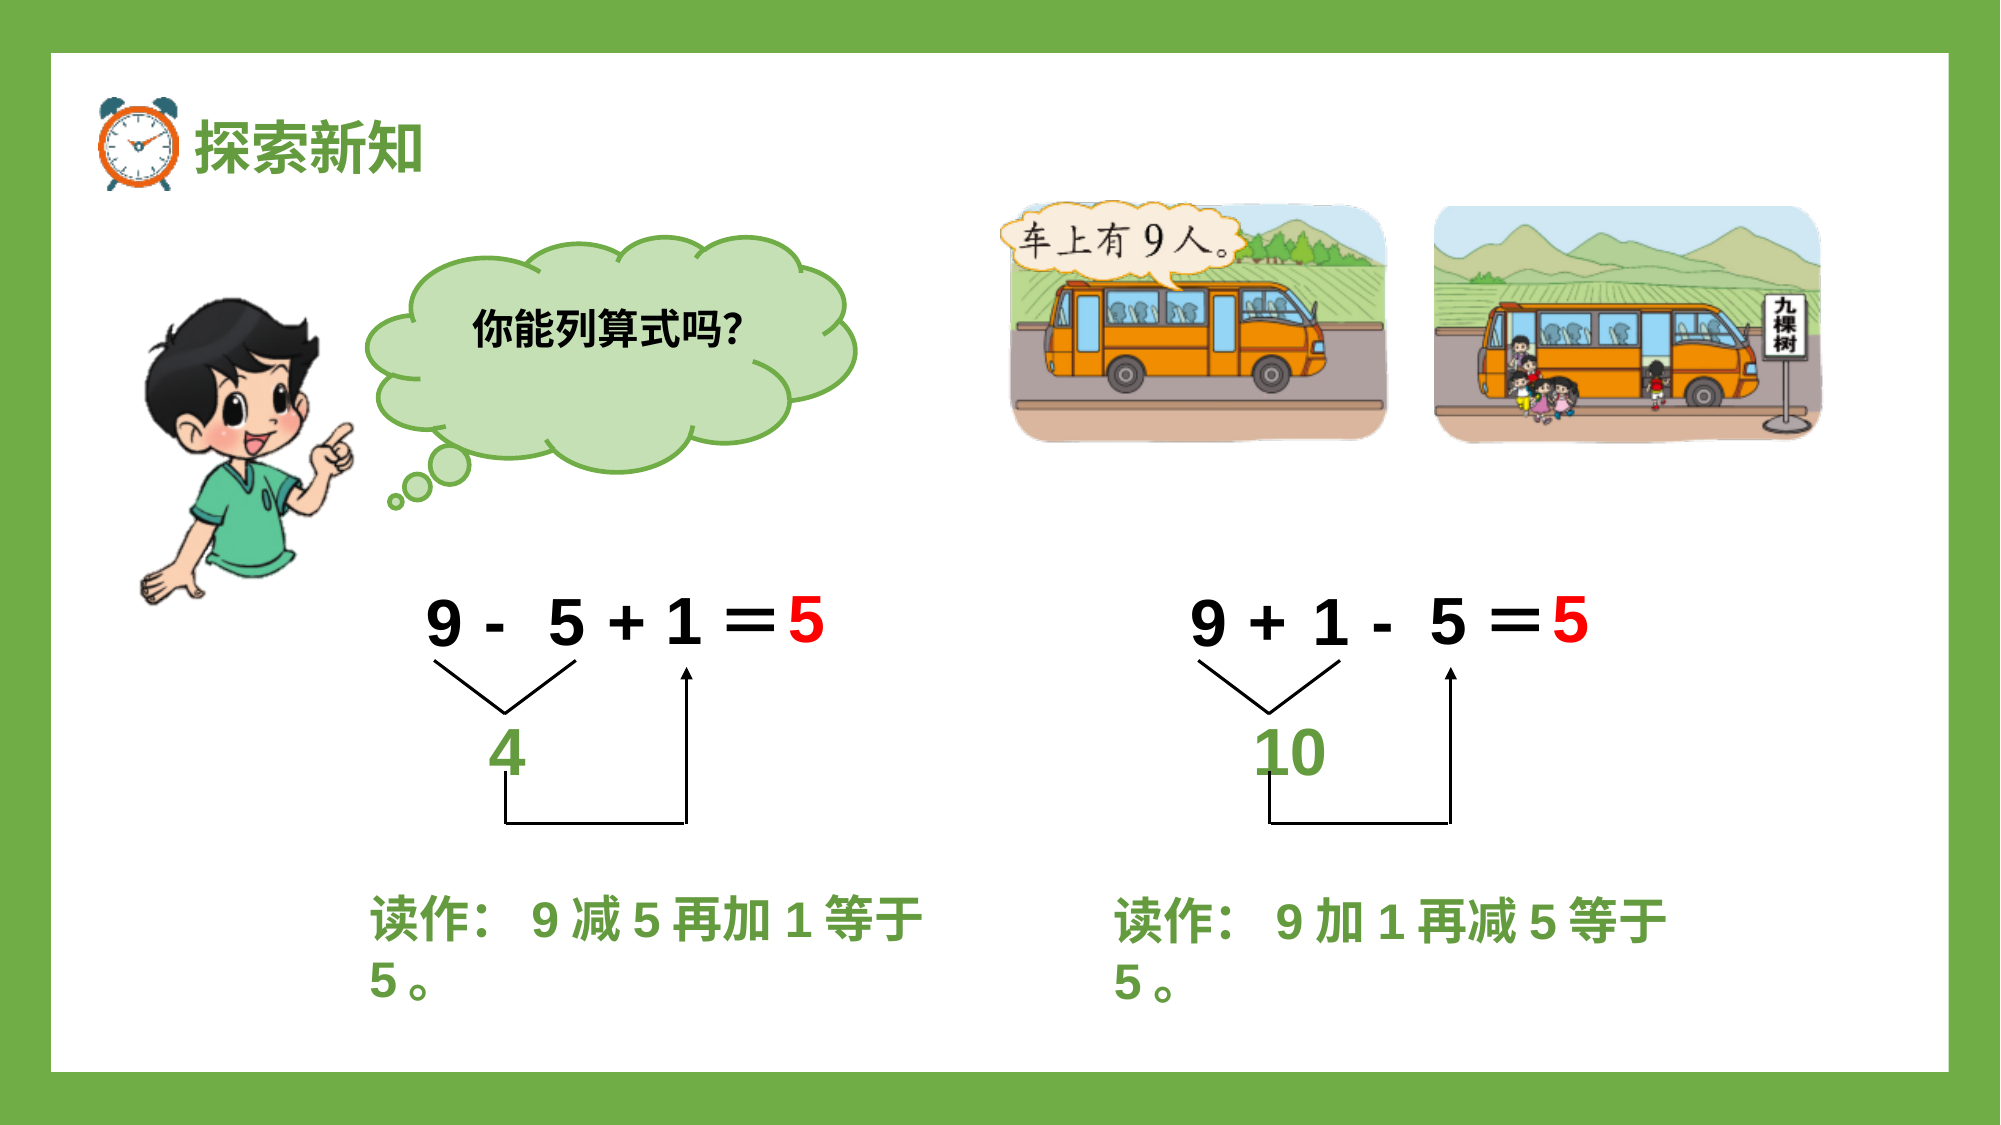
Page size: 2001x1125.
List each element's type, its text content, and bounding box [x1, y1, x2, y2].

text_box 读作：9减5再加1等于5。 [354, 880, 987, 1016]
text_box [1174, 568, 1620, 824]
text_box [103, 236, 856, 610]
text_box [999, 198, 1827, 448]
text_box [97, 97, 554, 191]
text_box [410, 568, 856, 824]
text_box 读作：9加1再减5等于5。 [1098, 881, 1731, 1017]
